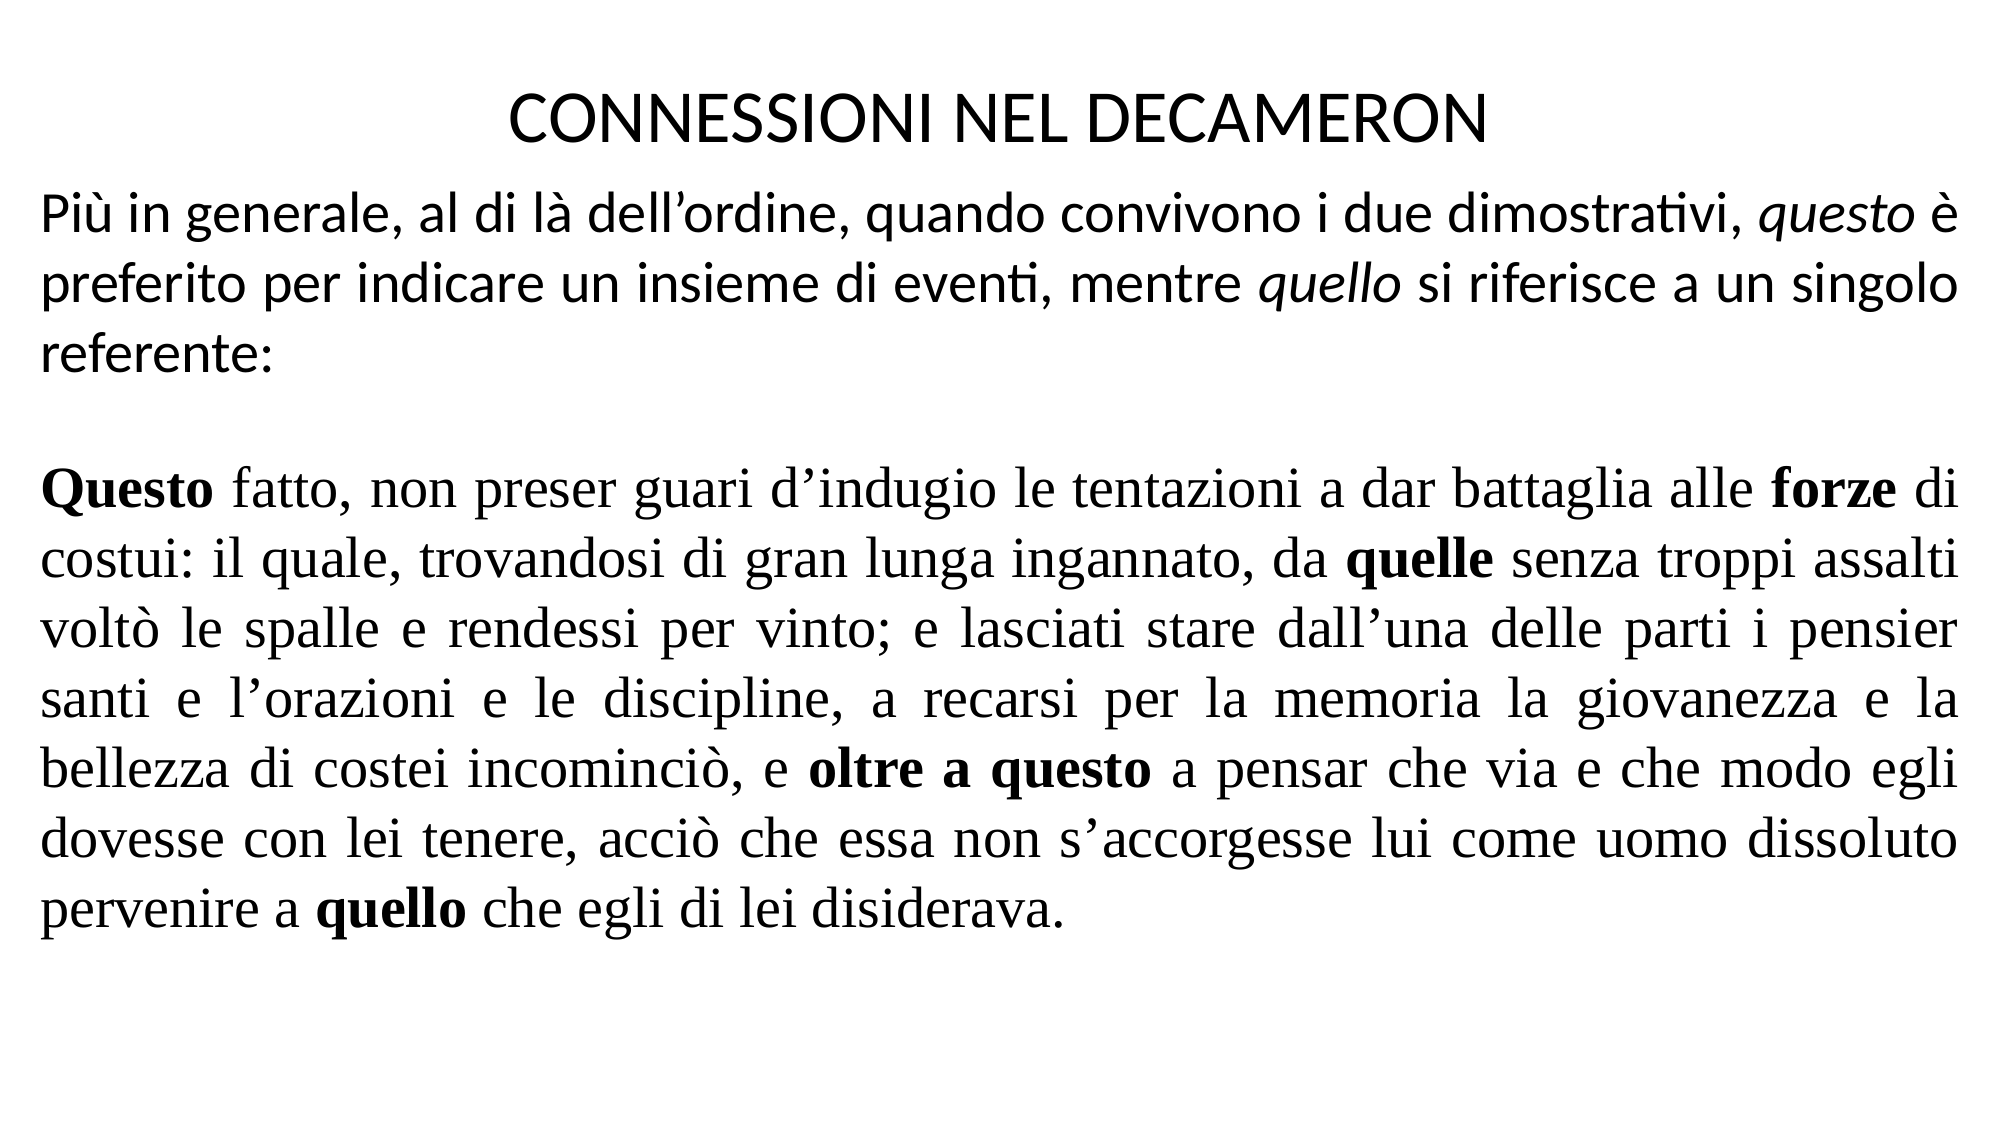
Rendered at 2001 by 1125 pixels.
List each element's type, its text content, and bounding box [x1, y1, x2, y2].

text_box CONNESSIONI NEL DECAMERON [53, 60, 1947, 166]
text_box Più in generale, al di là dell’ordine, quando convivono i due dimostrativi, questo è preferito per indicare un insieme di eventi, mentre quello si riferisce a un singolo referente: Questo fatto, non preser guari d’indugio le tentazioni a dar battaglia alle forze di costui: il quale, trovandosi di gran lunga ingannato, da quelle senza troppi assalti voltò le spalle e rendessi per vinto; e lasciati stare dall’una delle parti i pensier santi e l’orazioni e le discipline, a recarsi per la memoria la giovanezza e la bellezza di costei incominciò, e oltre a questo a pensar che via e che modo egli dovesse con lei tenere, acciò che essa non s’accorgesse lui come uomo dissoluto pervenire a quello che egli di lei disiderava. [25, 166, 1975, 1012]
